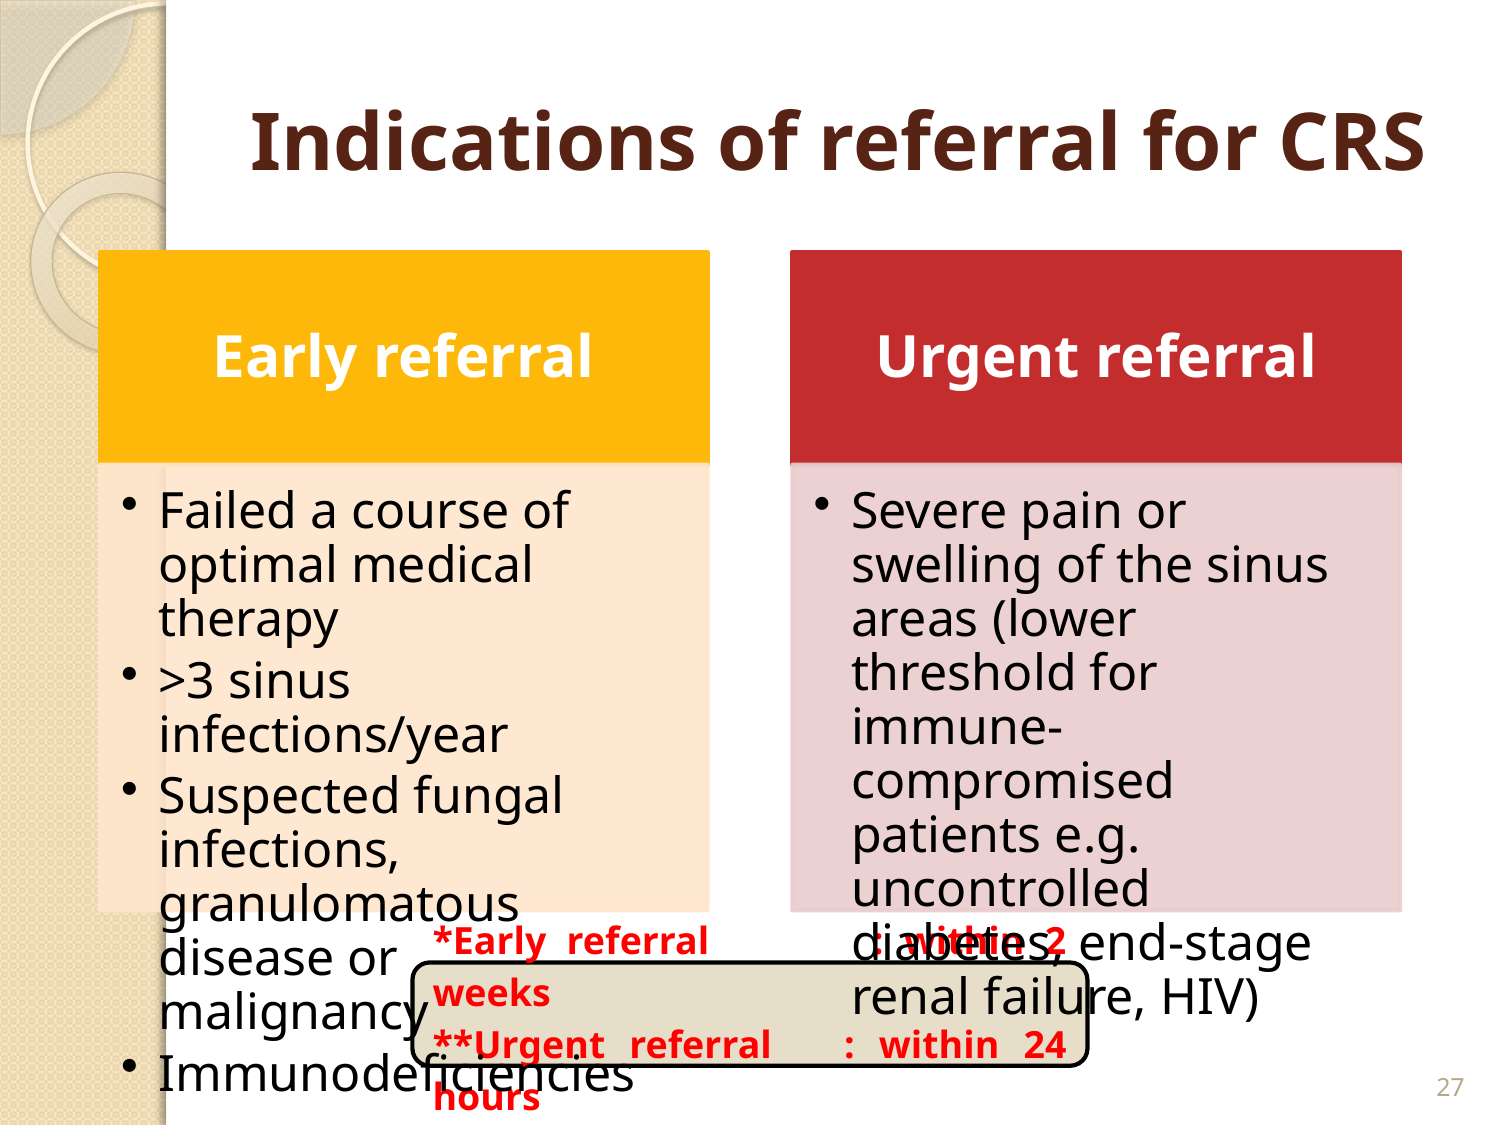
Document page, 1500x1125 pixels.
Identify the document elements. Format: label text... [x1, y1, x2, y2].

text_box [99, 249, 1401, 913]
text_box *Early referral : within 2 weeks **Urgent referral : within 24 hours [410, 960, 1090, 1068]
slide_number 27 [1413, 1034, 1488, 1113]
title Indications of referral for CRS [235, 45, 1466, 233]
